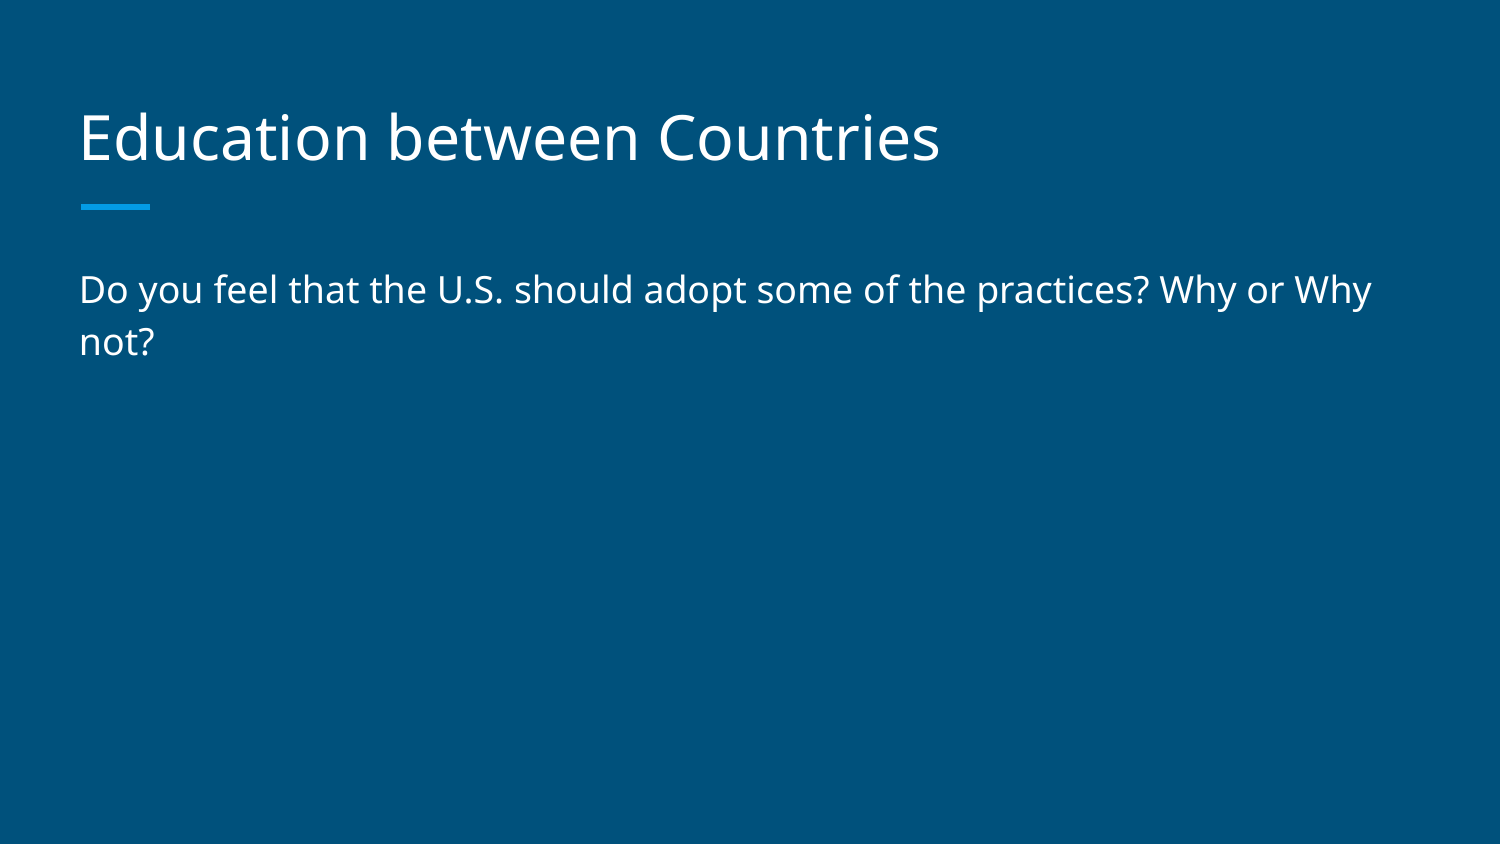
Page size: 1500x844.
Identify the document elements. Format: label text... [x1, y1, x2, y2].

title Education between Countries [63, 75, 1437, 188]
list Do you feel that the U.S. should adopt some of the practices? Why or Why not? [63, 244, 1437, 750]
